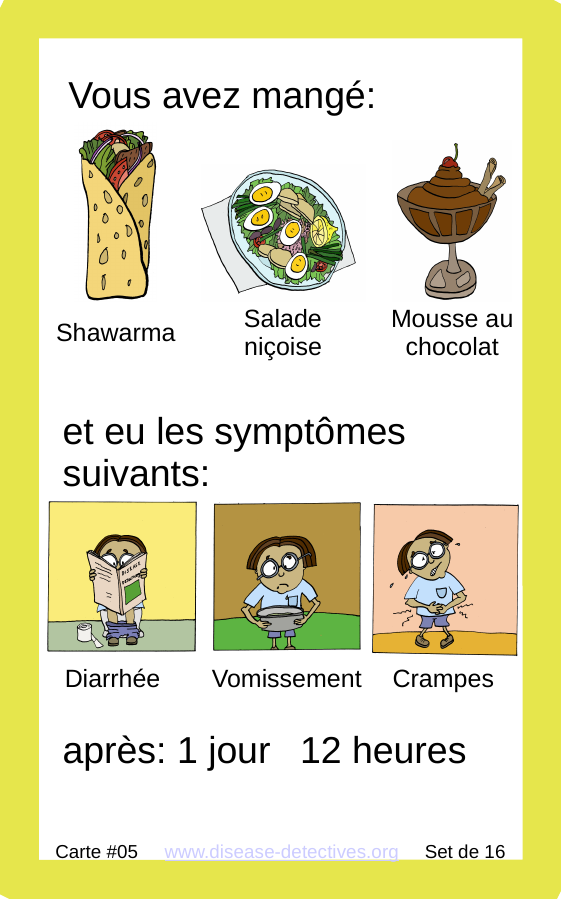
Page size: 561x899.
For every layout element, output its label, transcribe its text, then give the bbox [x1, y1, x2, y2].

picture [212, 501, 362, 651]
picture [392, 140, 513, 302]
picture [371, 501, 520, 657]
picture [74, 122, 157, 302]
picture [200, 164, 366, 302]
picture [47, 499, 197, 652]
text_box Mousse au chocolat [372, 296, 532, 368]
text_box Carte #05 www.disease-detectives.org Set de 16 [35, 833, 525, 869]
text_box Salade niçoise [218, 310, 349, 368]
text_box [18, 17, 544, 881]
text_box Shawarma [30, 310, 202, 354]
